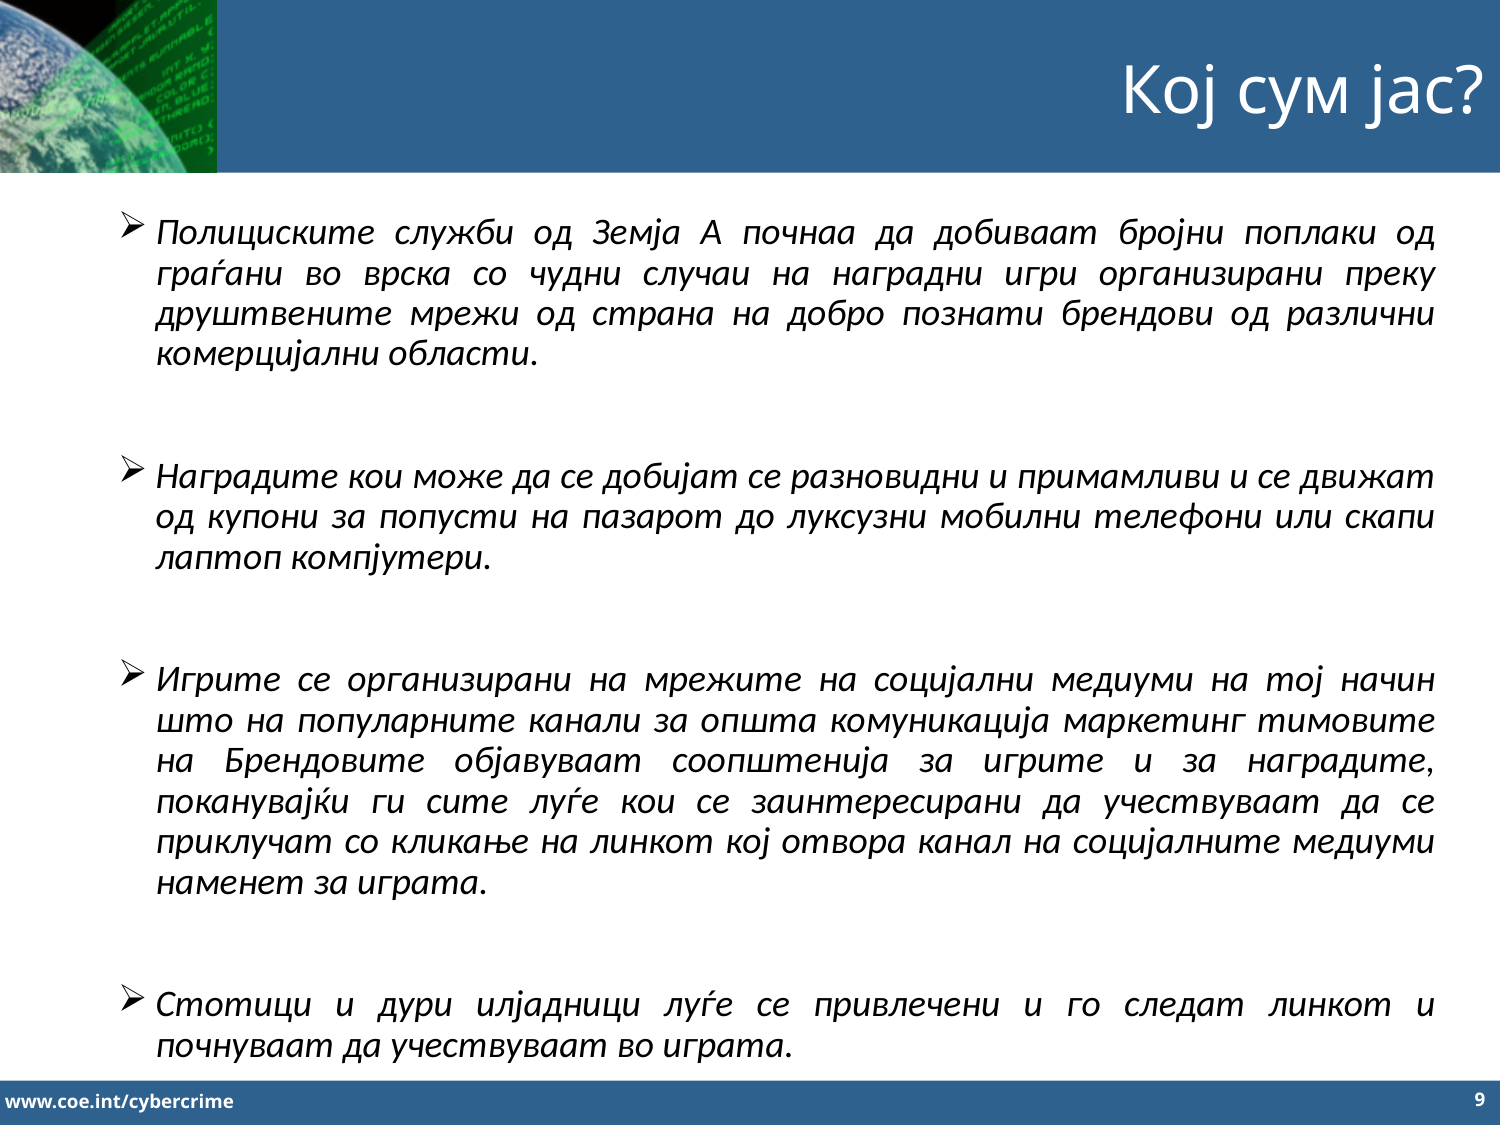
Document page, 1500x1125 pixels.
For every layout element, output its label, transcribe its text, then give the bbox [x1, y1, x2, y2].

list Полициските служби од Земја А почнаа да добиваат бројни поплаки од граѓани во врска со чудни случаи на наградни игри организирани преку друштвените мрежи од страна на добро познати брендови од различни комерцијални области. Наградите кои може да се добијат се разновидни и примамливи и се движат од купони за попусти на пазарот до луксузни мобилни телефони или скапи лаптоп компјутери. Игрите се организирани на мрежите на социјални медиуми на тој начин што на популарните канали за општа комуникација маркетинг тимовите на Брендовите објавуваат соопштенија за игрите и за наградите, поканувајќи ги сите луѓе кои се заинтересирани да учествуваат да се приклучат со кликање на линкот кој отвора канал на социјалните медиуми наменет за играта. Стотици и дури илјадници луѓе се привлечени и го следат линкот и почнуваат да учествуваат во играта. [103, 204, 1452, 1050]
slide_number 9 [1162, 1080, 1500, 1125]
text_box Кој сум јас? [373, 10, 1500, 163]
picture [0, 1, 217, 173]
